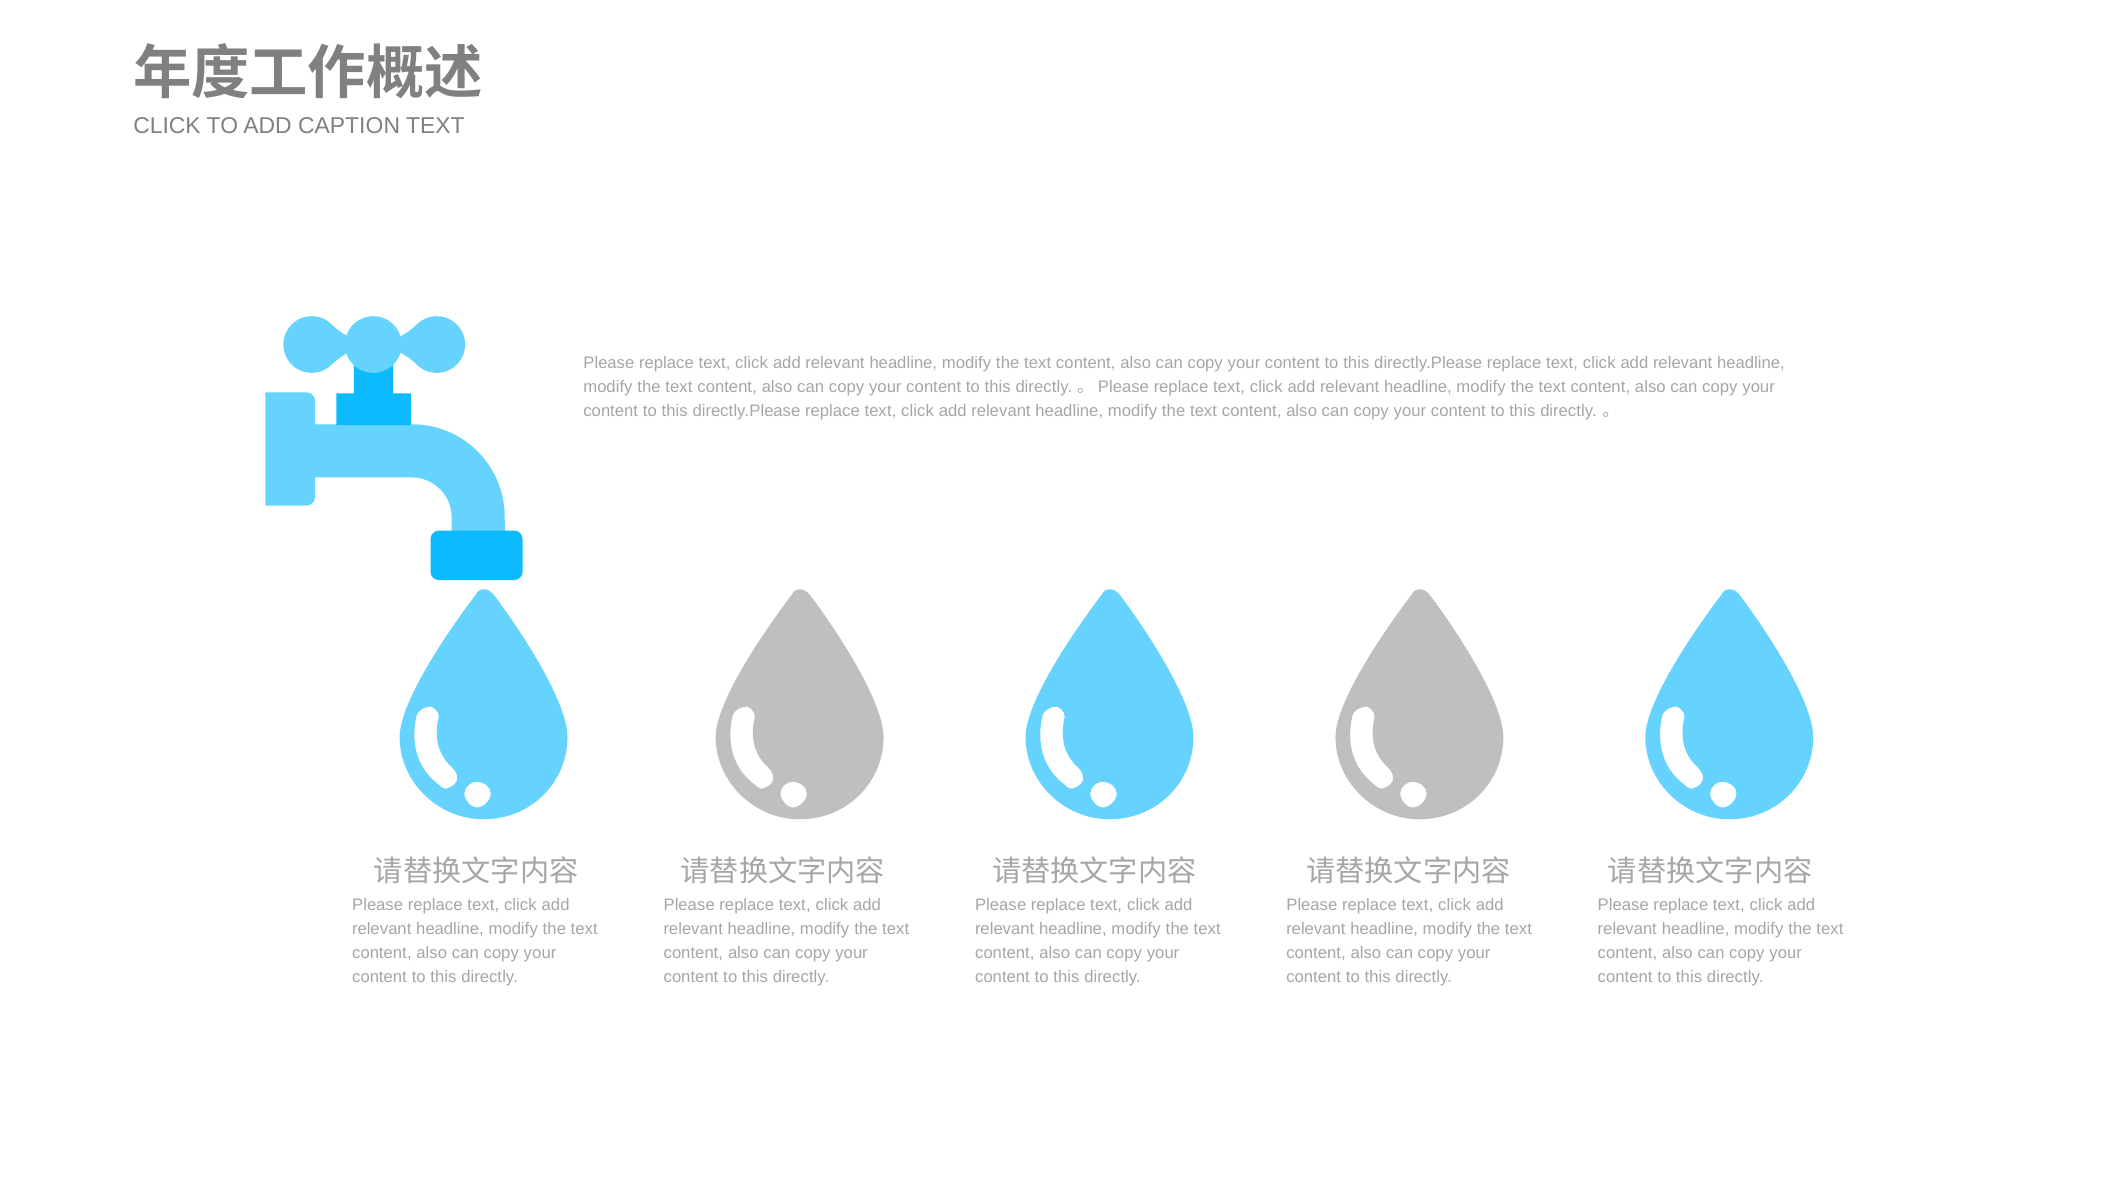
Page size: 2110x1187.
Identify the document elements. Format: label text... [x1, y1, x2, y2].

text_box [974, 847, 1239, 986]
text_box CLICK TO ADD CAPTION TEXT [133, 110, 513, 138]
text_box [715, 589, 884, 820]
text_box [1645, 589, 1814, 820]
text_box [352, 847, 616, 986]
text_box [1597, 847, 1861, 986]
text_box [1025, 589, 1194, 820]
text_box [1286, 847, 1550, 986]
text_box [1335, 589, 1504, 820]
text_box 年度工作概述 [133, 35, 513, 106]
text_box Please replace text, click add relevant headline, modify the text content, also can copy your content to this directly.Please replace text, click add relevant headline, modify the text content, also can copy your content to this directly.。Please replace text, click add relevant headline, modify the text content, also can copy your content to this directly.Please replace text, click add relevant headline, modify the text content, also can copy your content to this directly.。 [583, 348, 1833, 421]
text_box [663, 845, 927, 986]
text_box [399, 589, 568, 820]
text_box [265, 316, 523, 581]
